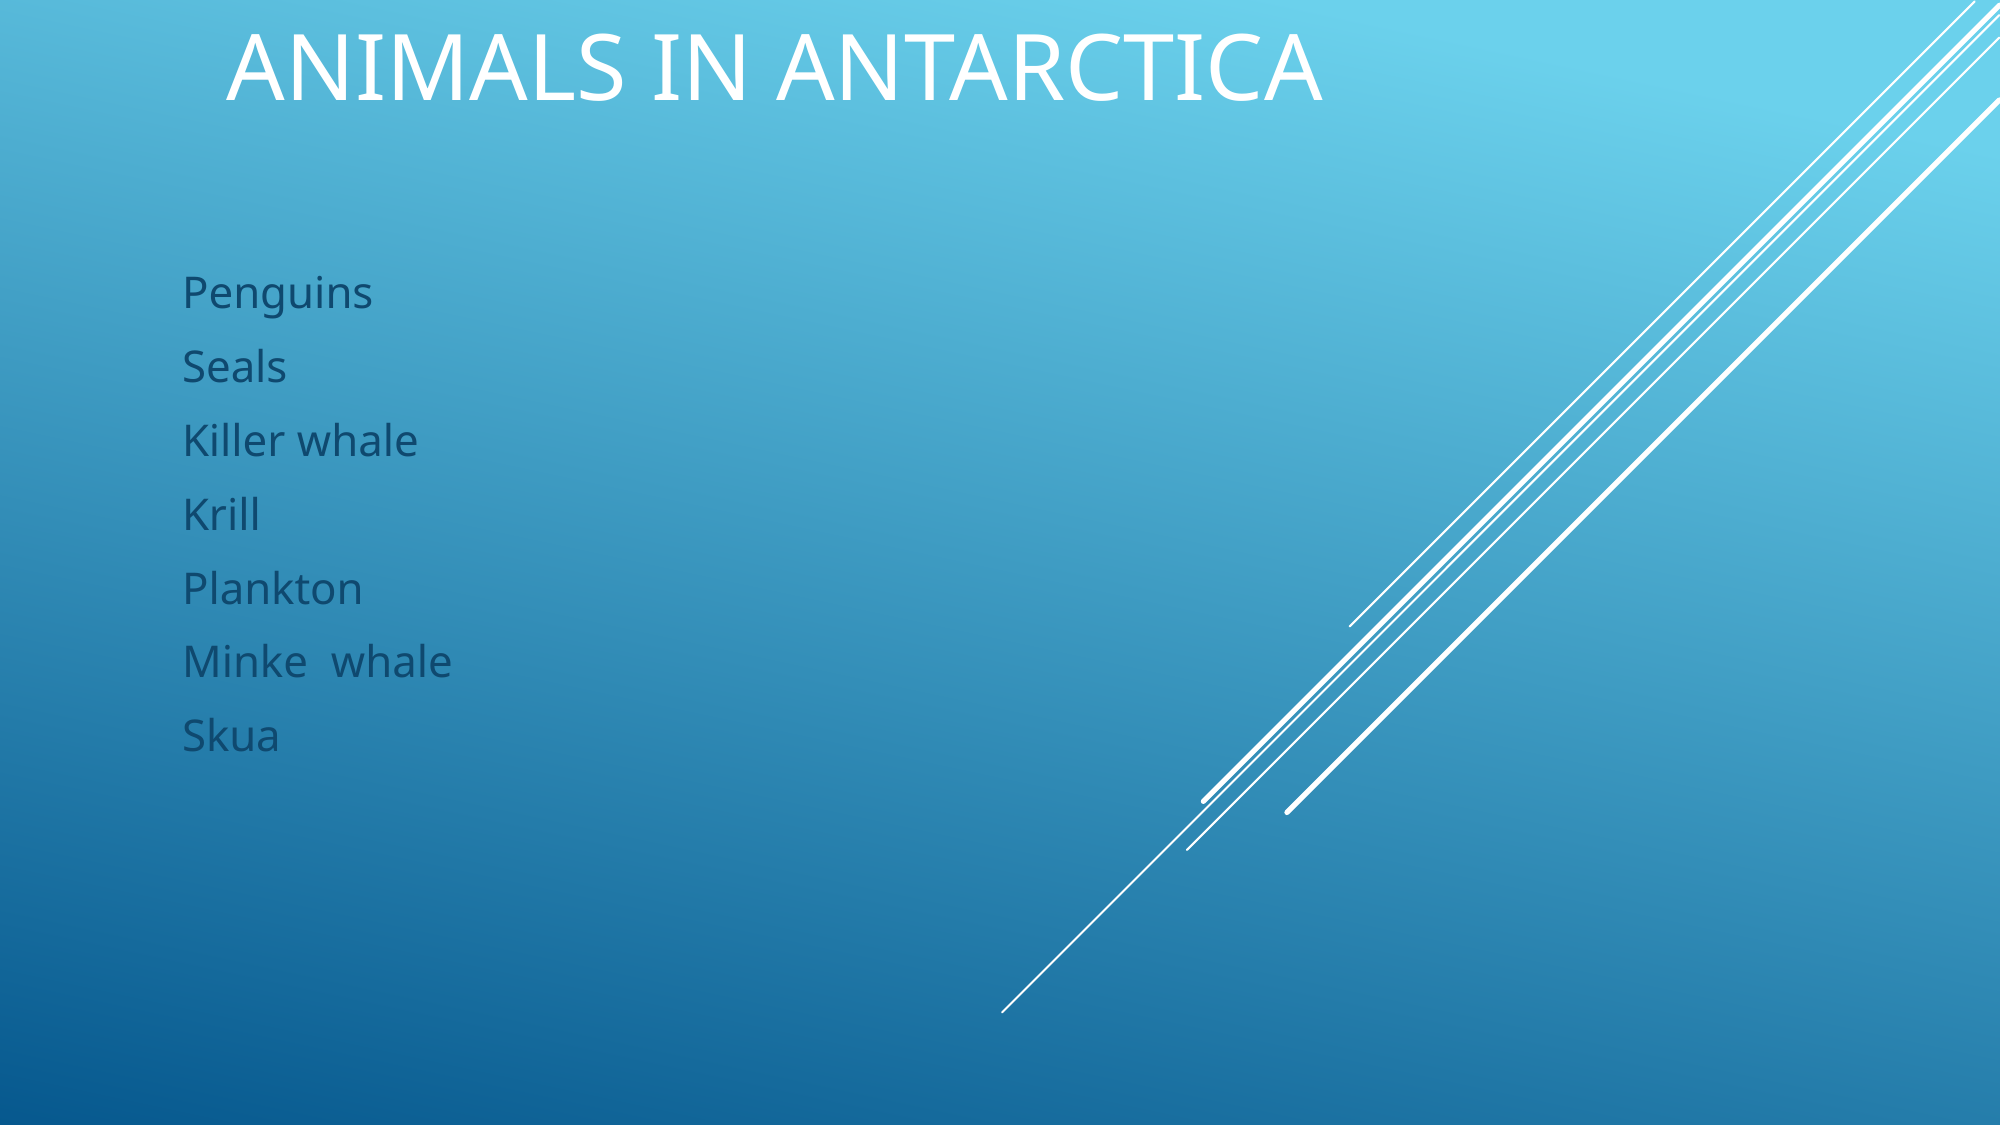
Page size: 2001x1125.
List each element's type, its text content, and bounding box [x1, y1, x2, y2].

title Animals in Antarctica [211, 0, 1524, 127]
subtitle Penguins Seals Killer whale Krill Plankton Minke whale Skua [167, 257, 1412, 946]
